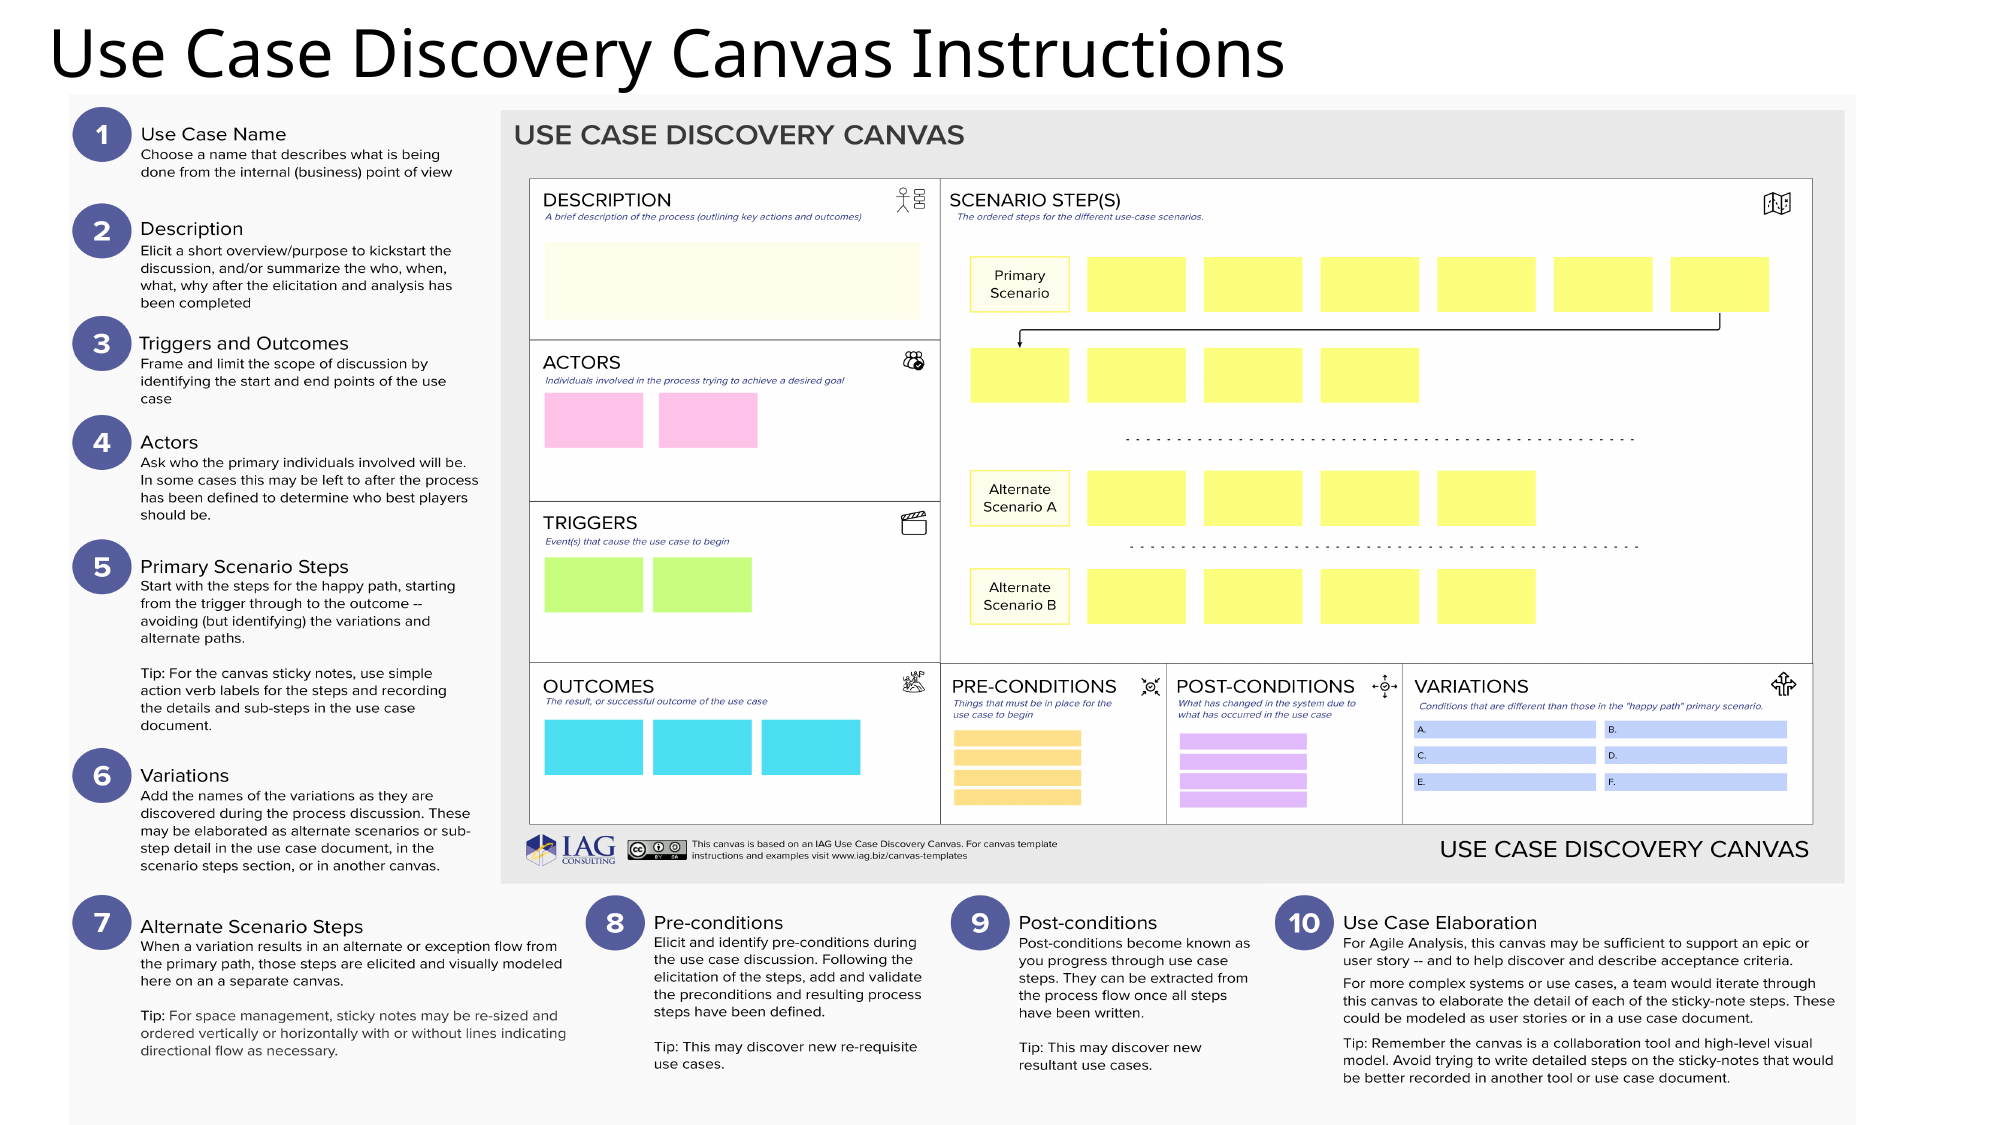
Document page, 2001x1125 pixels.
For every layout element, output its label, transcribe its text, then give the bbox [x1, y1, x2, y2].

title Use Case Discovery Canvas Instructions [34, 18, 1874, 95]
picture [68, 94, 1856, 1125]
